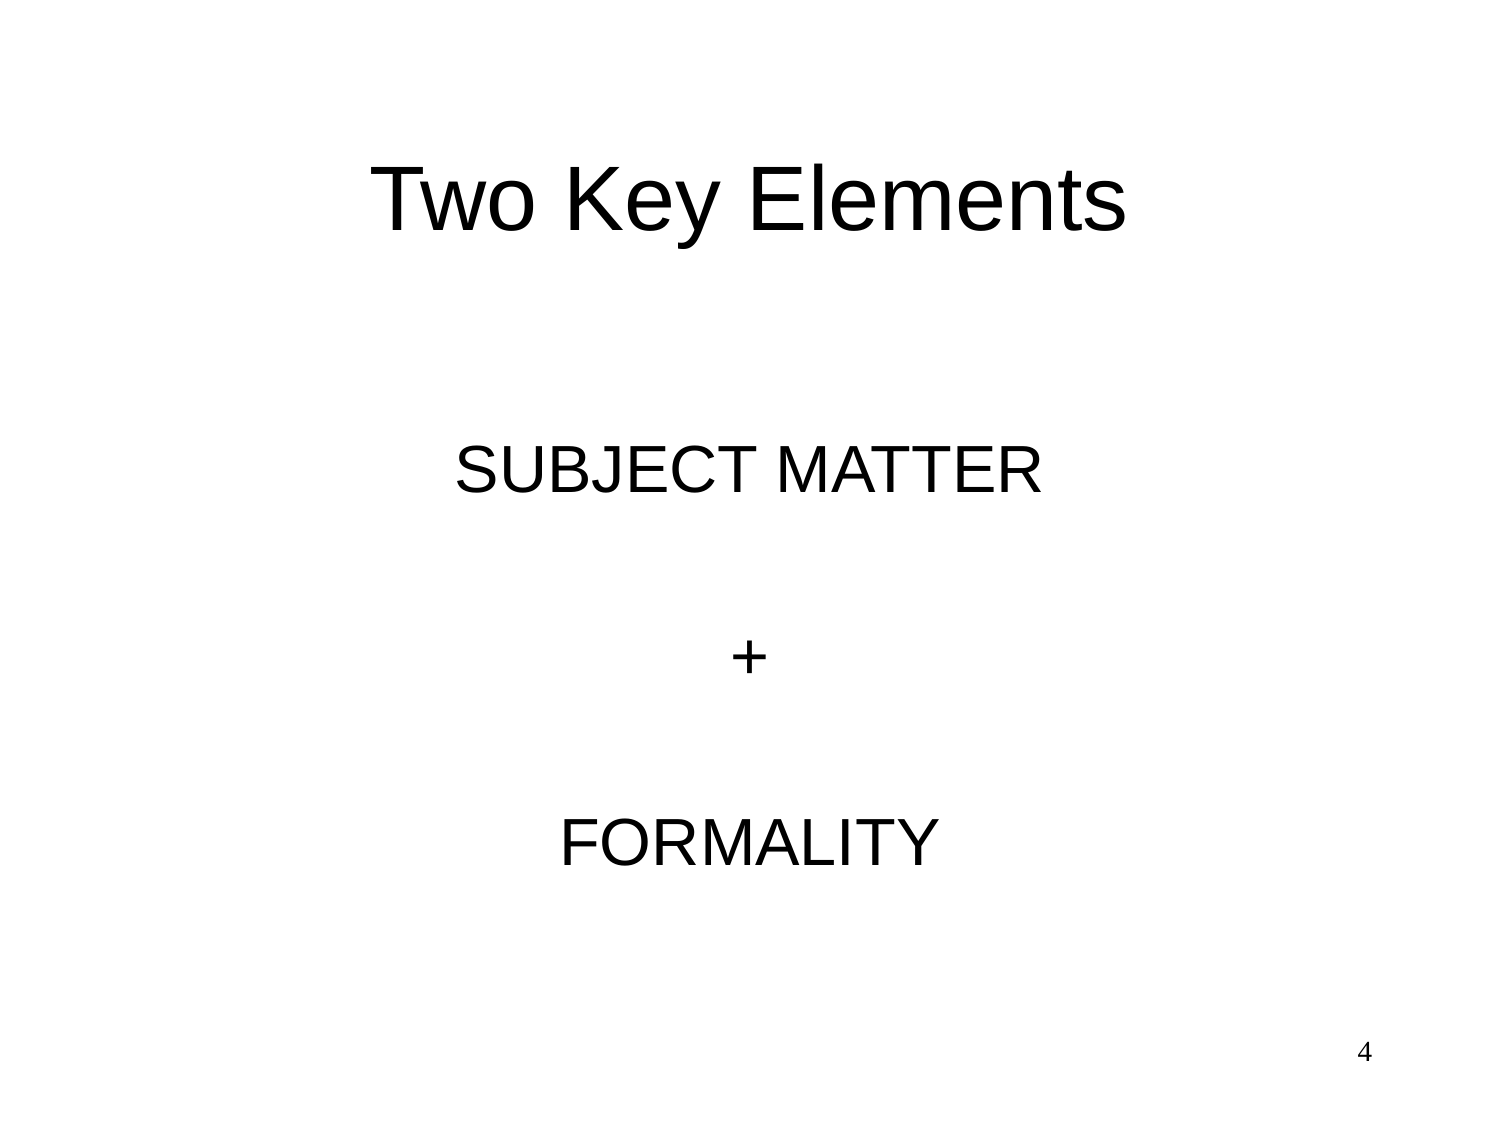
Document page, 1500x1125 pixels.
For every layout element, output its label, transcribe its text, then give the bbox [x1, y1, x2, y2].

list SUBJECT MATTER + FORMALITY [112, 324, 1388, 1001]
slide_number 4 [1074, 1024, 1388, 1101]
title Two Key Elements [112, 99, 1388, 288]
